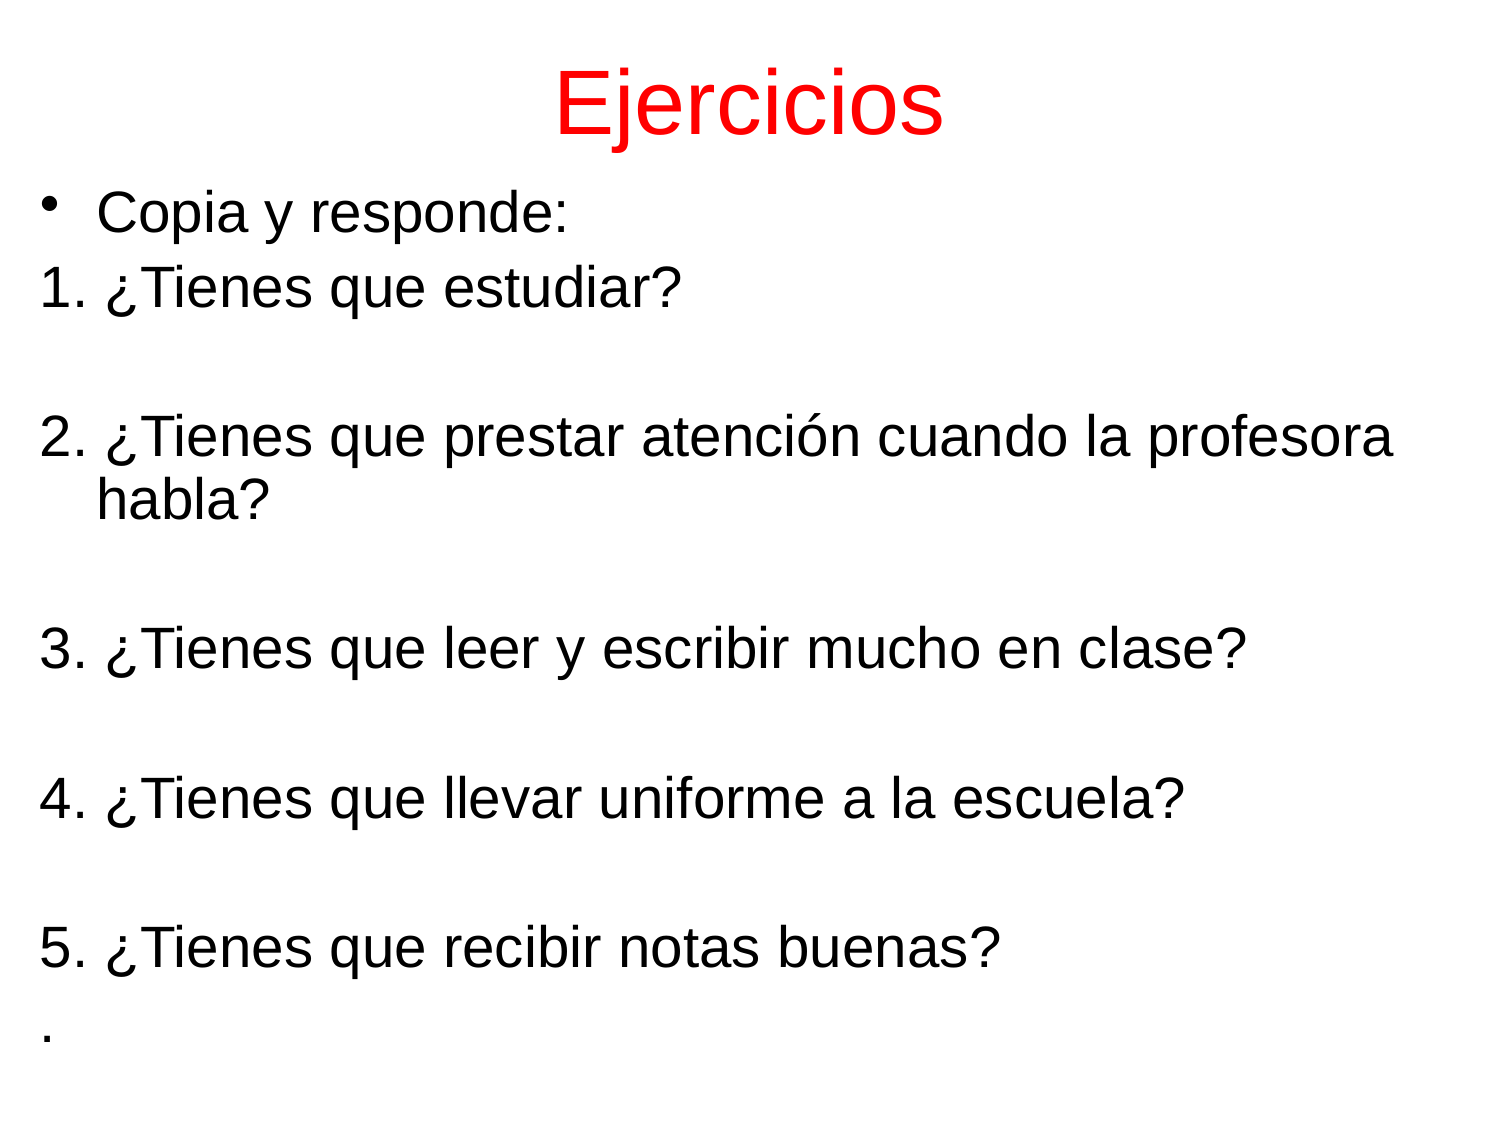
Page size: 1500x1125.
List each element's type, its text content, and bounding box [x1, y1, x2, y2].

list Copia y responde: 1. ¿Tienes que estudiar? 2. ¿Tienes que prestar atención cuando la profesora habla? 3. ¿Tienes que leer y escribir mucho en clase? 4. ¿Tienes que llevar uniforme a la escuela? 5. ¿Tienes que recibir notas buenas? . [24, 174, 1450, 1125]
title Ejercicios [75, 24, 1425, 170]
